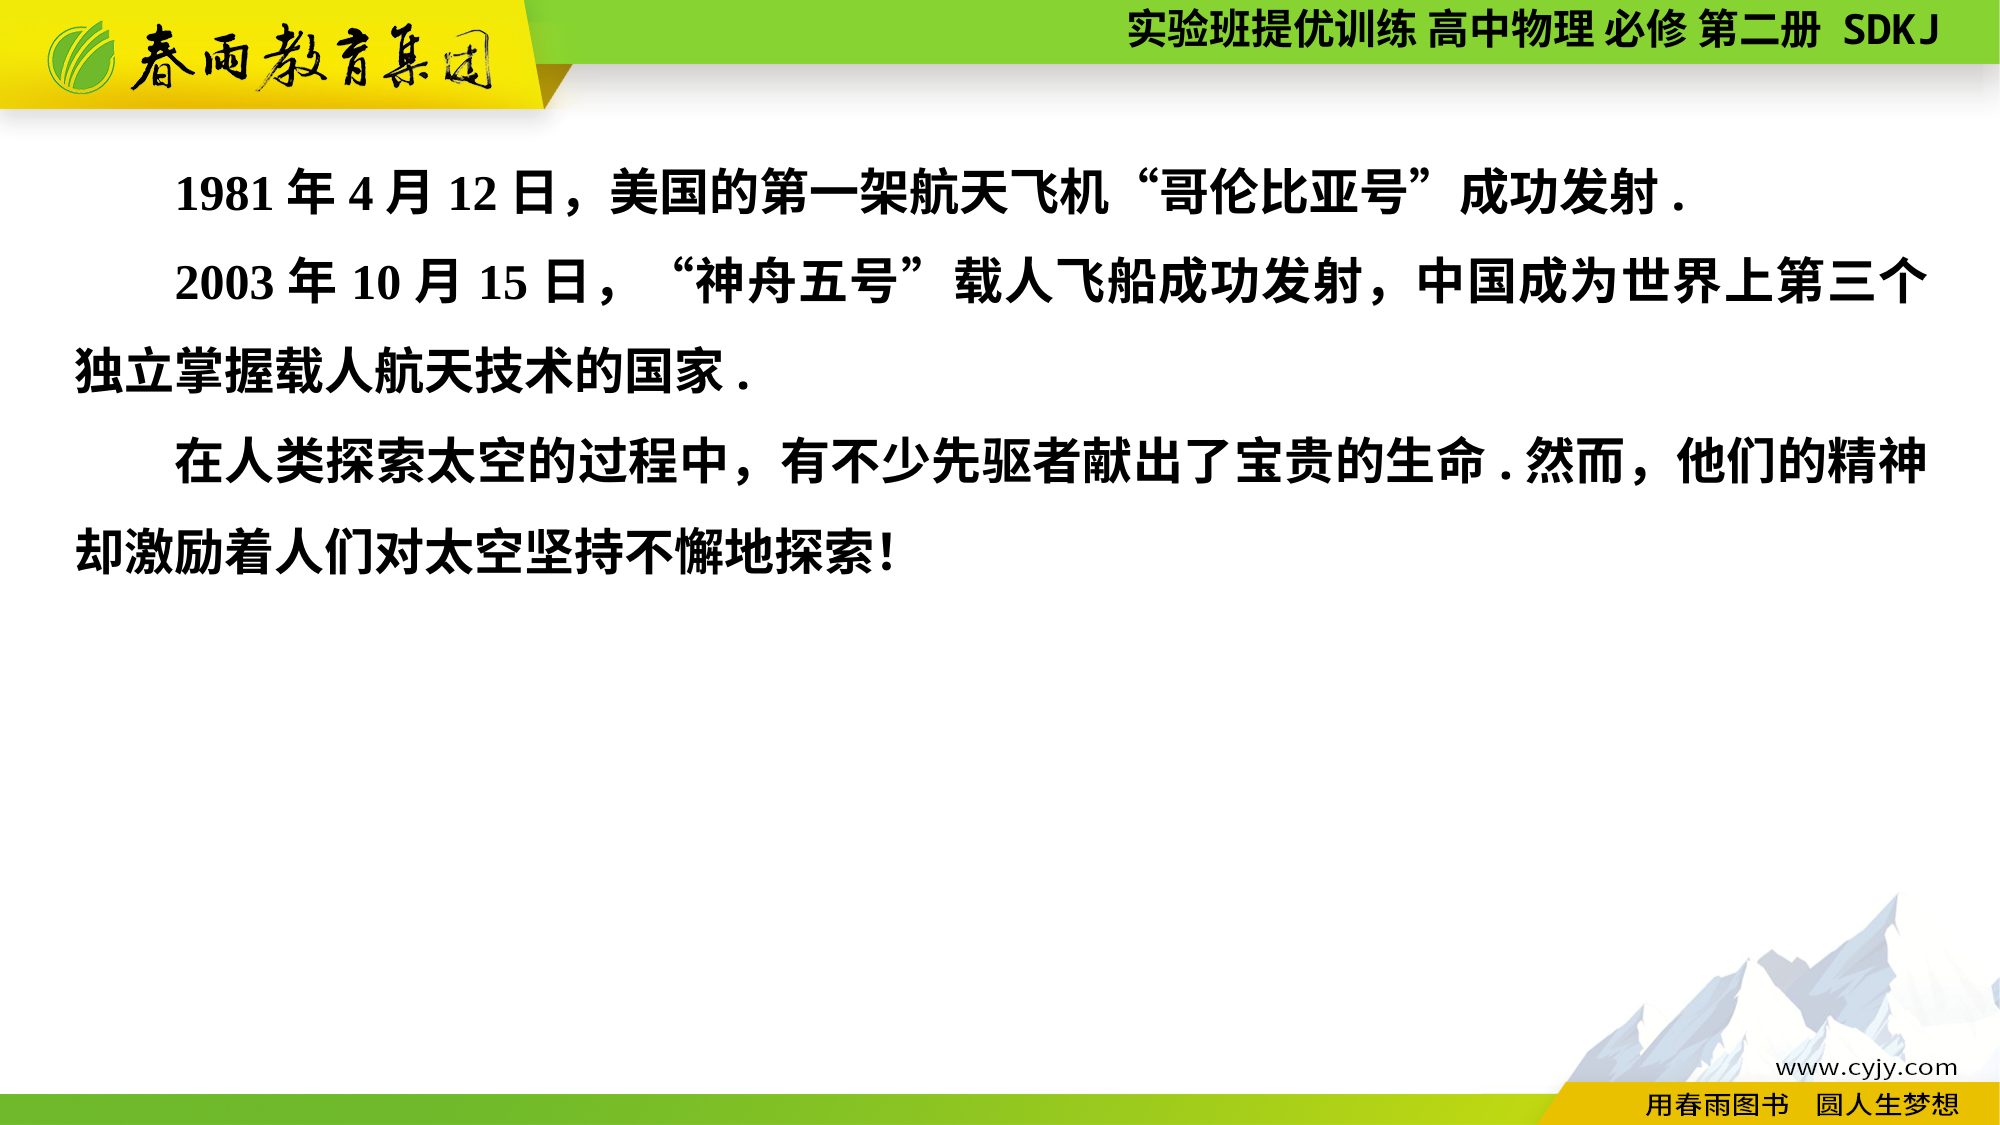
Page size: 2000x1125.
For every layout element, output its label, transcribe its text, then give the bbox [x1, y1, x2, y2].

list 1981年4月12日，美国的第一架航天飞机“哥伦比亚号”成功发射. 2003年10月15日，“神舟五号”载人飞船成功发射，中国成为世界上第三个独立掌握载人航天技术的国家. 在人类探索太空的过程中，有不少先驱者献出了宝贵的生命.然而，他们的精神却激励着人们对太空坚持不懈地探索！ [59, 122, 1944, 581]
picture [0, 0, 2000, 1125]
